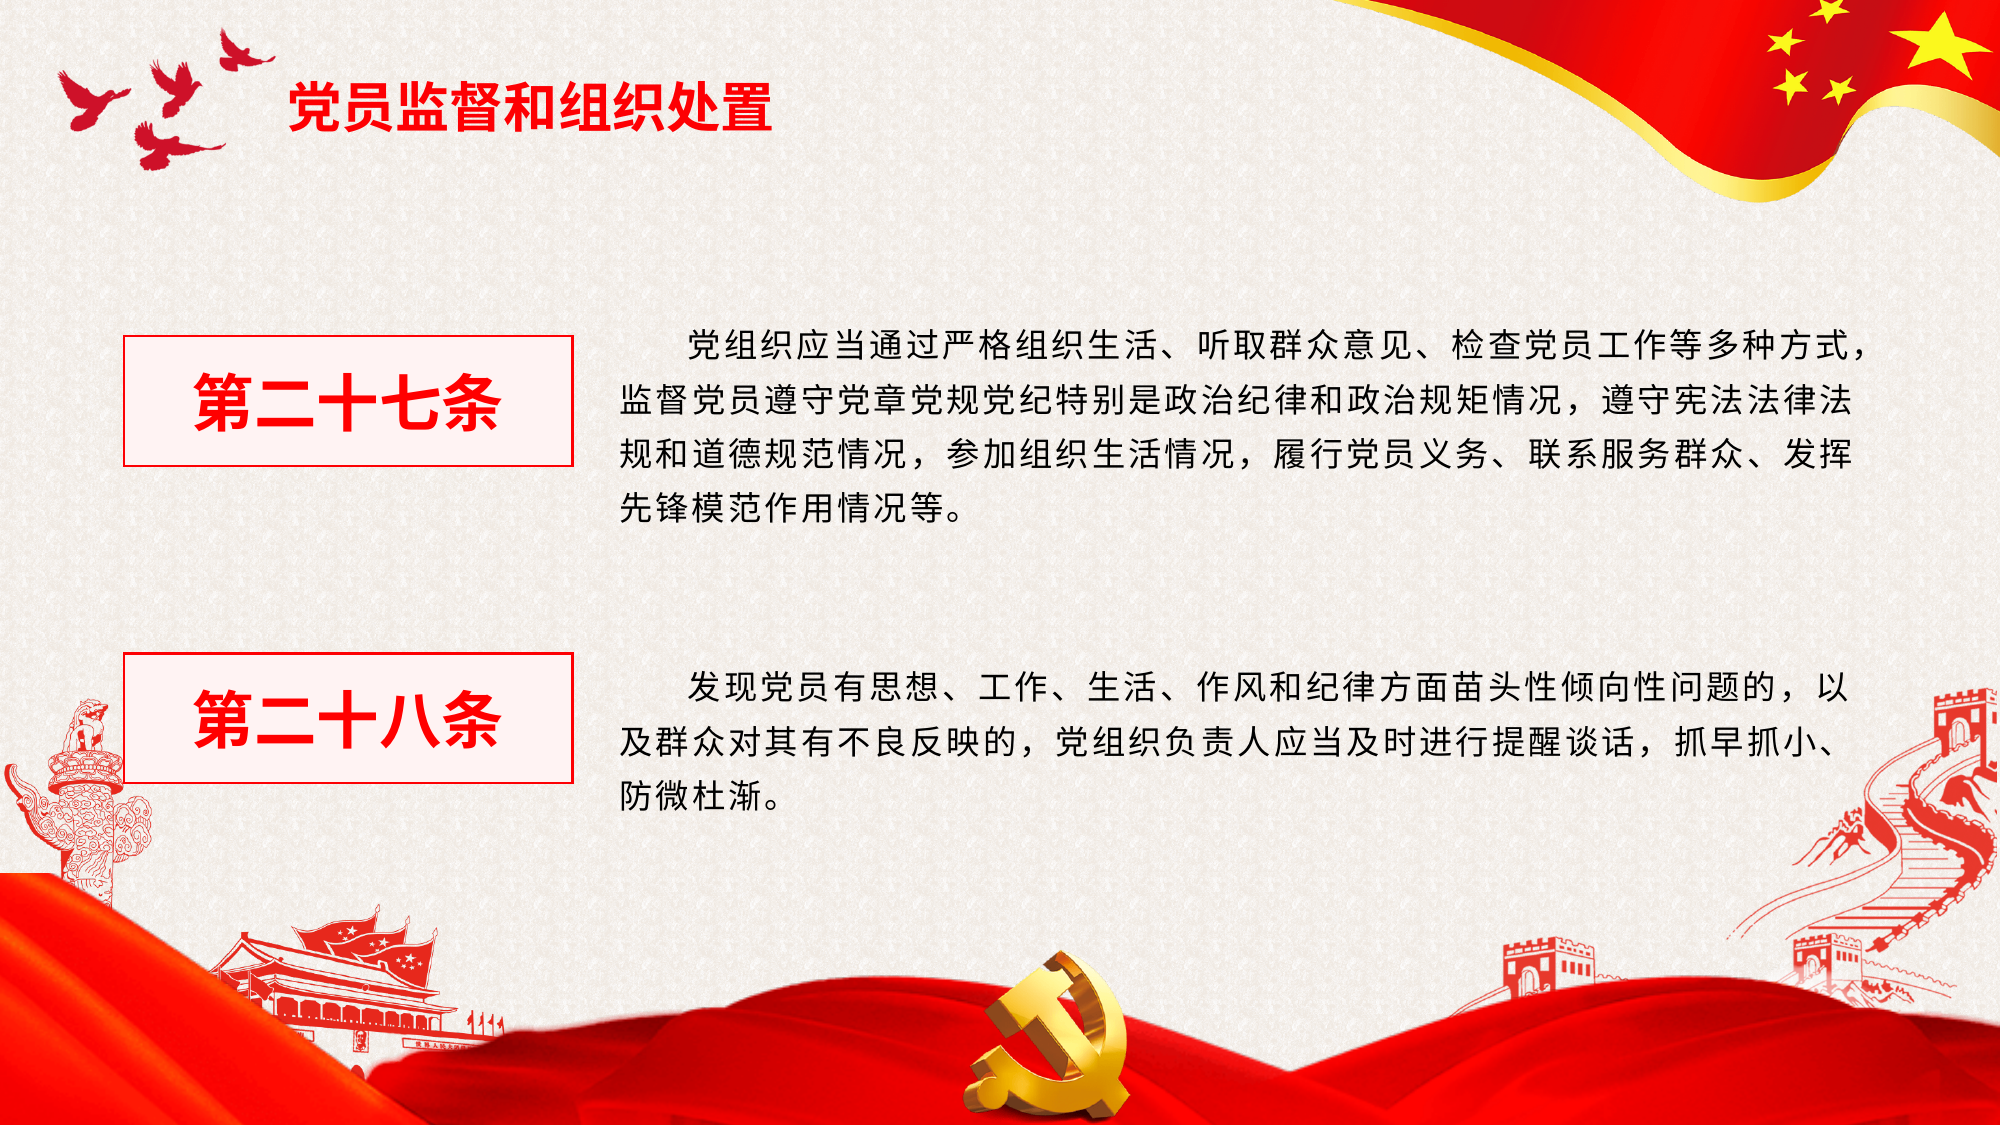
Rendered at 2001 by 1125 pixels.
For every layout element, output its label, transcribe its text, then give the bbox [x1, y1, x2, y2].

text_box 第二十七条 [123, 335, 574, 467]
text_box 发现党员有思想、工作、生活、作风和纪律方面苗头性倾向性问题的，以及群众对其有不良反映的，党组织负责人应当及时进行提醒谈话，抓早抓小、防微杜渐。 [602, 644, 1902, 923]
text_box 党组织应当通过严格组织生活、听取群众意见、检查党员工作等多种方式，监督党员遵守党章党规党纪特别是政治纪律和政治规矩情况，遵守宪法法律法规和道德规范情况，参加组织生活情况，履行党员义务、联系服务群众、发挥先锋模范作用情况等。 [602, 301, 1891, 527]
picture [0, 0, 2000, 1125]
text_box 第二十八条 [123, 652, 574, 784]
text_box 党员监督和组织处置 [267, 63, 879, 149]
